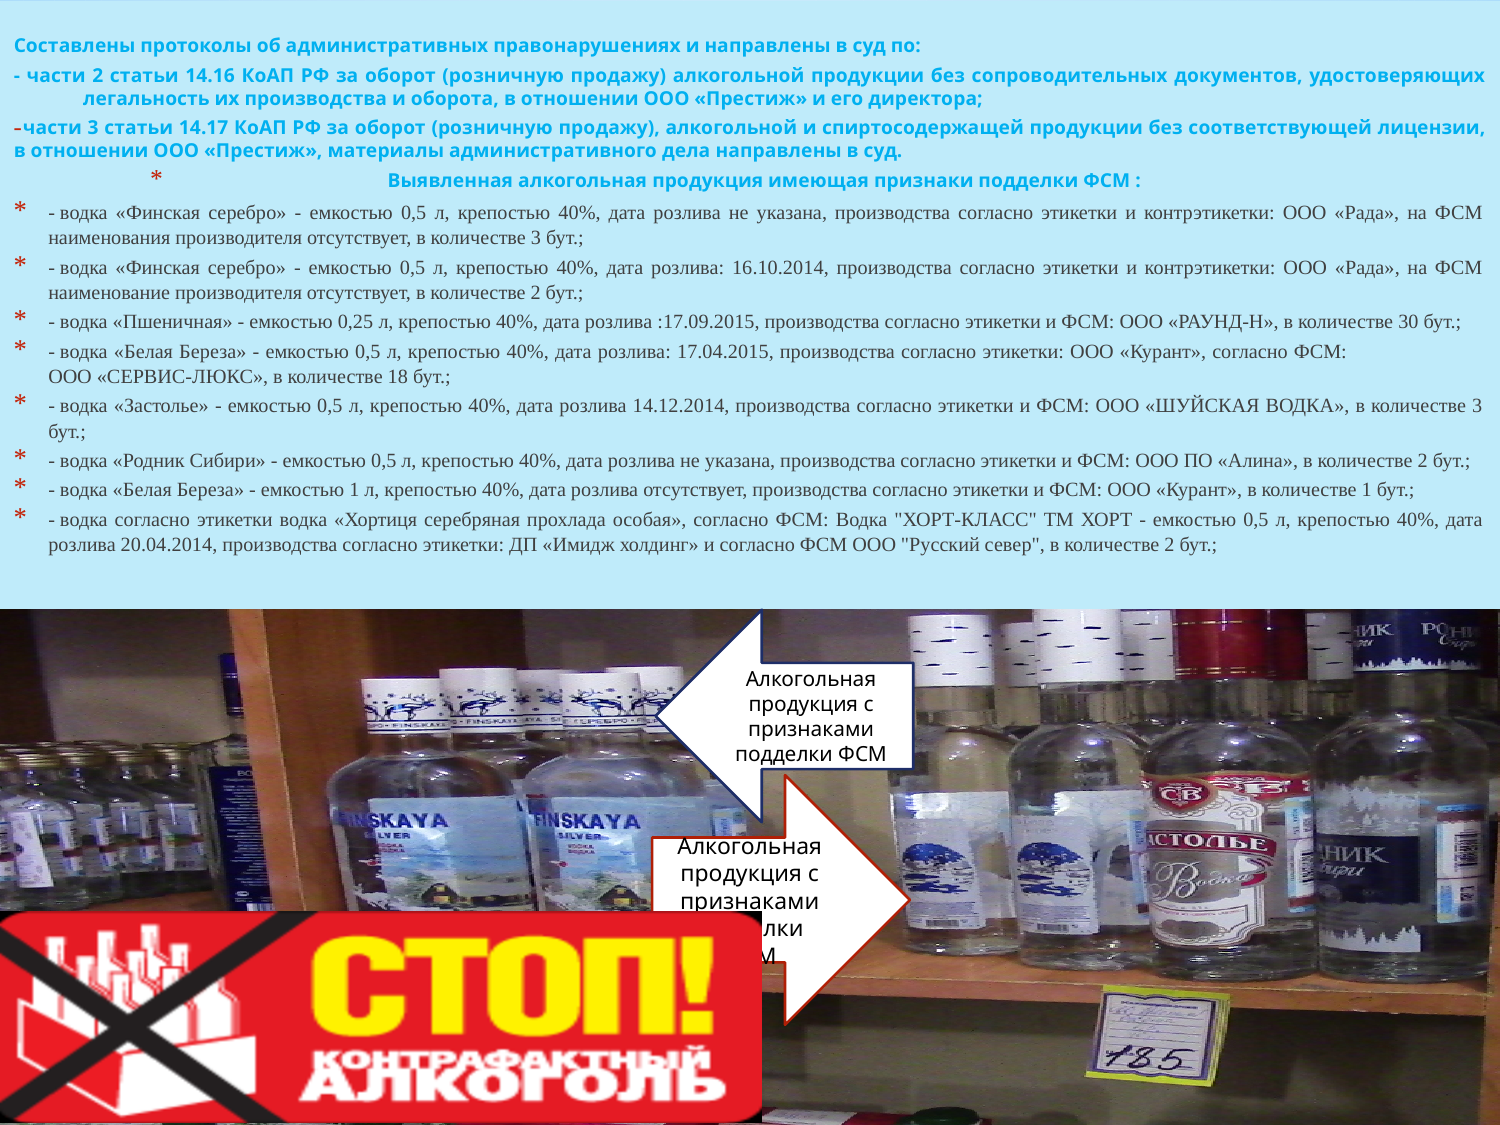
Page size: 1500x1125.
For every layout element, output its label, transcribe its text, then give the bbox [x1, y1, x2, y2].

picture [0, 609, 1500, 1125]
list Составлены протоколы об административных правонарушениях и направлены в суд по: - части 2 статьи 14.16 КоАП РФ за оборот (розничную продажу) алкогольной продукции без сопроводительных документов, удостоверяющих легальность их производства и оборота, в отношении ООО «Престиж» и его директора; части 3 статьи 14.17 КоАП РФ за оборот (розничную продажу), алкогольной и спиртосодержащей продукции без соответствующей лицензии, в отношении ООО «Престиж», материалы административного дела направлены в суд. Выявленная алкогольная продукция имеющая признаки подделки ФСМ : - водка «Финская серебро» - емкостью 0,5 л, крепостью 40%, дата розлива не указана, производства согласно этикетки и контрэтикетки: ООО «Рада», на ФСМ наименования производителя отсутствует, в количестве 3 бут.; - водка «Финская серебро» - емкостью 0,5 л, крепостью 40%, дата розлива: 16.10.2014, производства согласно этикетки и контрэтикетки: ООО «Рада», на ФСМ наименование производителя отсутствует, в количестве 2 бут.; - водка «Пшеничная» - емкостью 0,25 л, крепостью 40%, дата розлива :17.09.2015, производства согласно этикетки и ФСМ: ООО «РАУНД-Н», в количестве 30 бут.; - водка «Белая Береза» - емкостью 0,5 л, крепостью 40%, дата розлива: 17.04.2015, производства согласно этикетки: ООО «Курант», согласно ФСМ: ООО «СЕРВИС-ЛЮКС», в количестве 18 бут.; - водка «Застолье» - емкостью 0,5 л, крепостью 40%, дата розлива 14.12.2014, производства согласно этикетки и ФСМ: ООО «ШУЙСКАЯ ВОДКА», в количестве 3 бут.; - водка «Родник Сибири» - емкостью 0,5 л, крепостью 40%, дата розлива не указана, производства согласно этикетки и ФСМ: ООО ПО «Алина», в количестве 2 бут.; - водка «Белая Береза» - емкостью 1 л, крепостью 40%, дата розлива отсутствует, производства согласно этикетки и ФСМ: ООО «Курант», в количестве 1 бут.; - водка согласно этикетки водка «Хортиця серебряная прохлада особая», согласно ФСМ: Водка "ХОРТ-КЛАСС" ТМ ХОРТ - емкостью 0,5 л, крепостью 40%, дата розлива 20.04.2014, производства согласно этикетки: ДП «Имидж холдинг» и согласно ФСМ ООО "Русский север", в количестве 2 бут.; [0, 0, 1500, 609]
